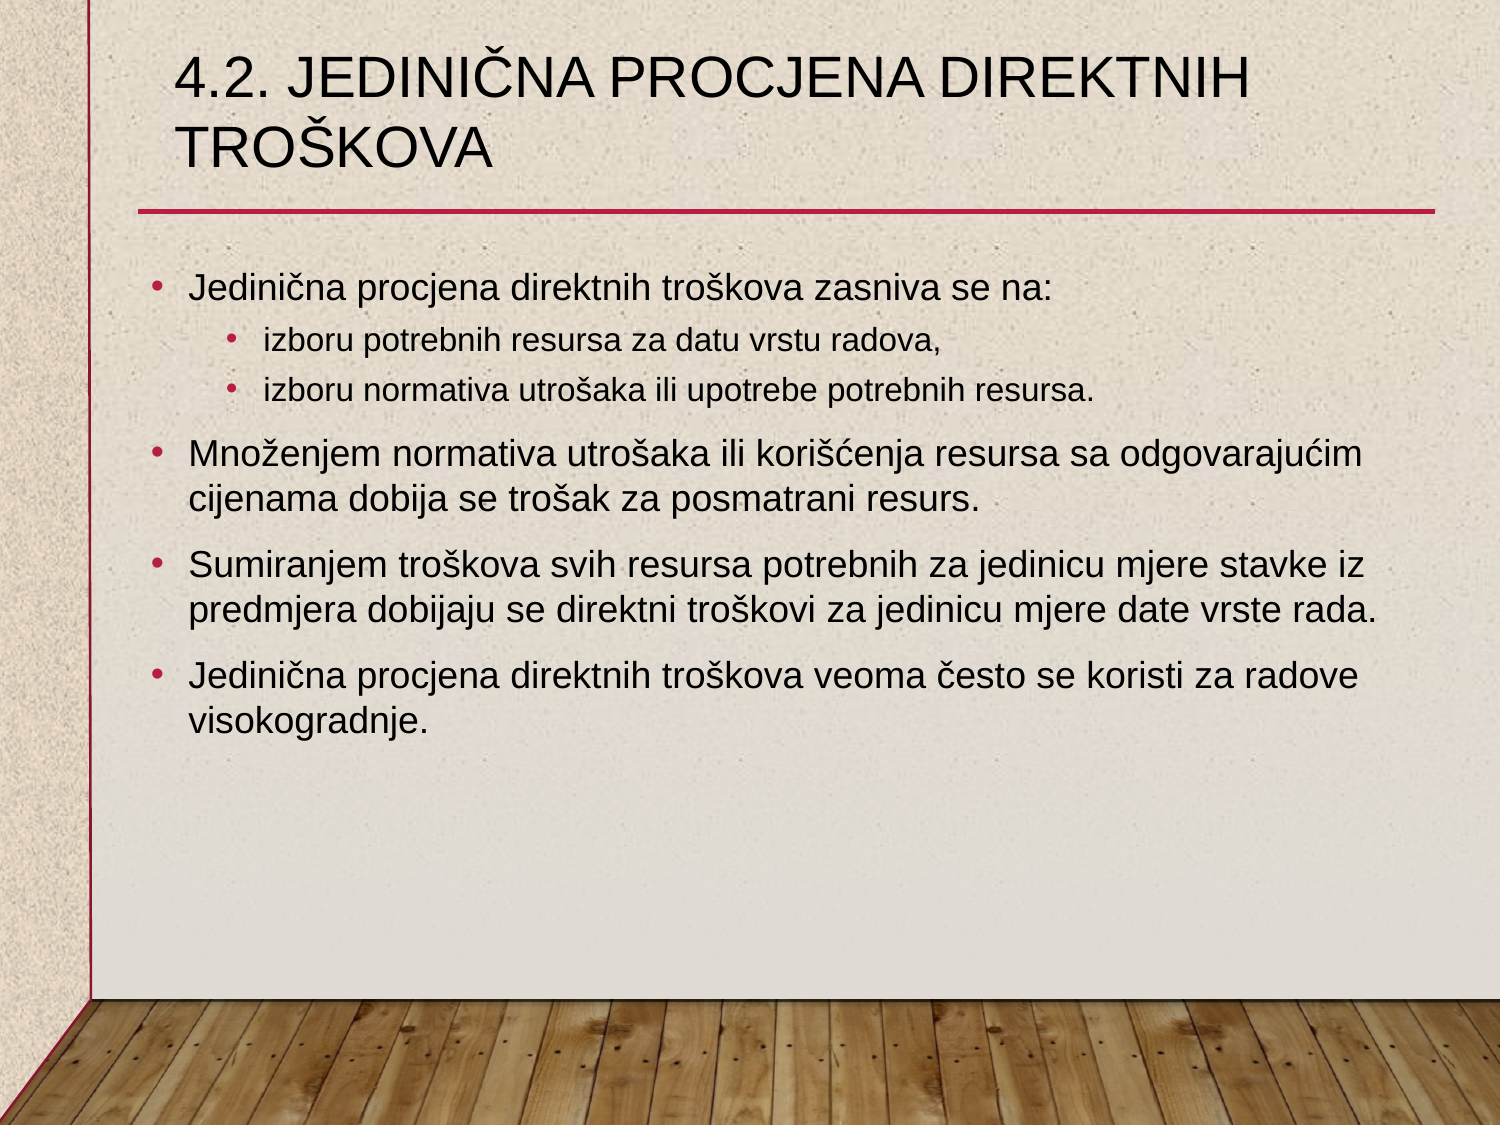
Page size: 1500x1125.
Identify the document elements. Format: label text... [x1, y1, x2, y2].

picture [0, 999, 1500, 1125]
title 4.2. JEDINIČNA PROCjENA DIREKTNIH TROŠKOVA [159, 32, 1412, 205]
list Jedinična procjena direktnih troškova zasniva se na: izboru potrebnih resursa za datu vrstu radova, izboru normativa utrošaka ili upotrebe potrebnih resursa. Množenjem normativa utrošaka ili korišćenja resursa sa odgovarajućim cijenama dobija se trošak za posmatrani resurs. Sumiranjem troškova svih resursa potrebnih za jedinicu mjere stavke iz predmjera dobijaju se direktni troškovi za jedinicu mjere date vrste rada. Jedinična procjena direktnih troškova veoma često se koristi za radove visokogradnje. [135, 255, 1436, 976]
picture [91, 0, 1500, 395]
